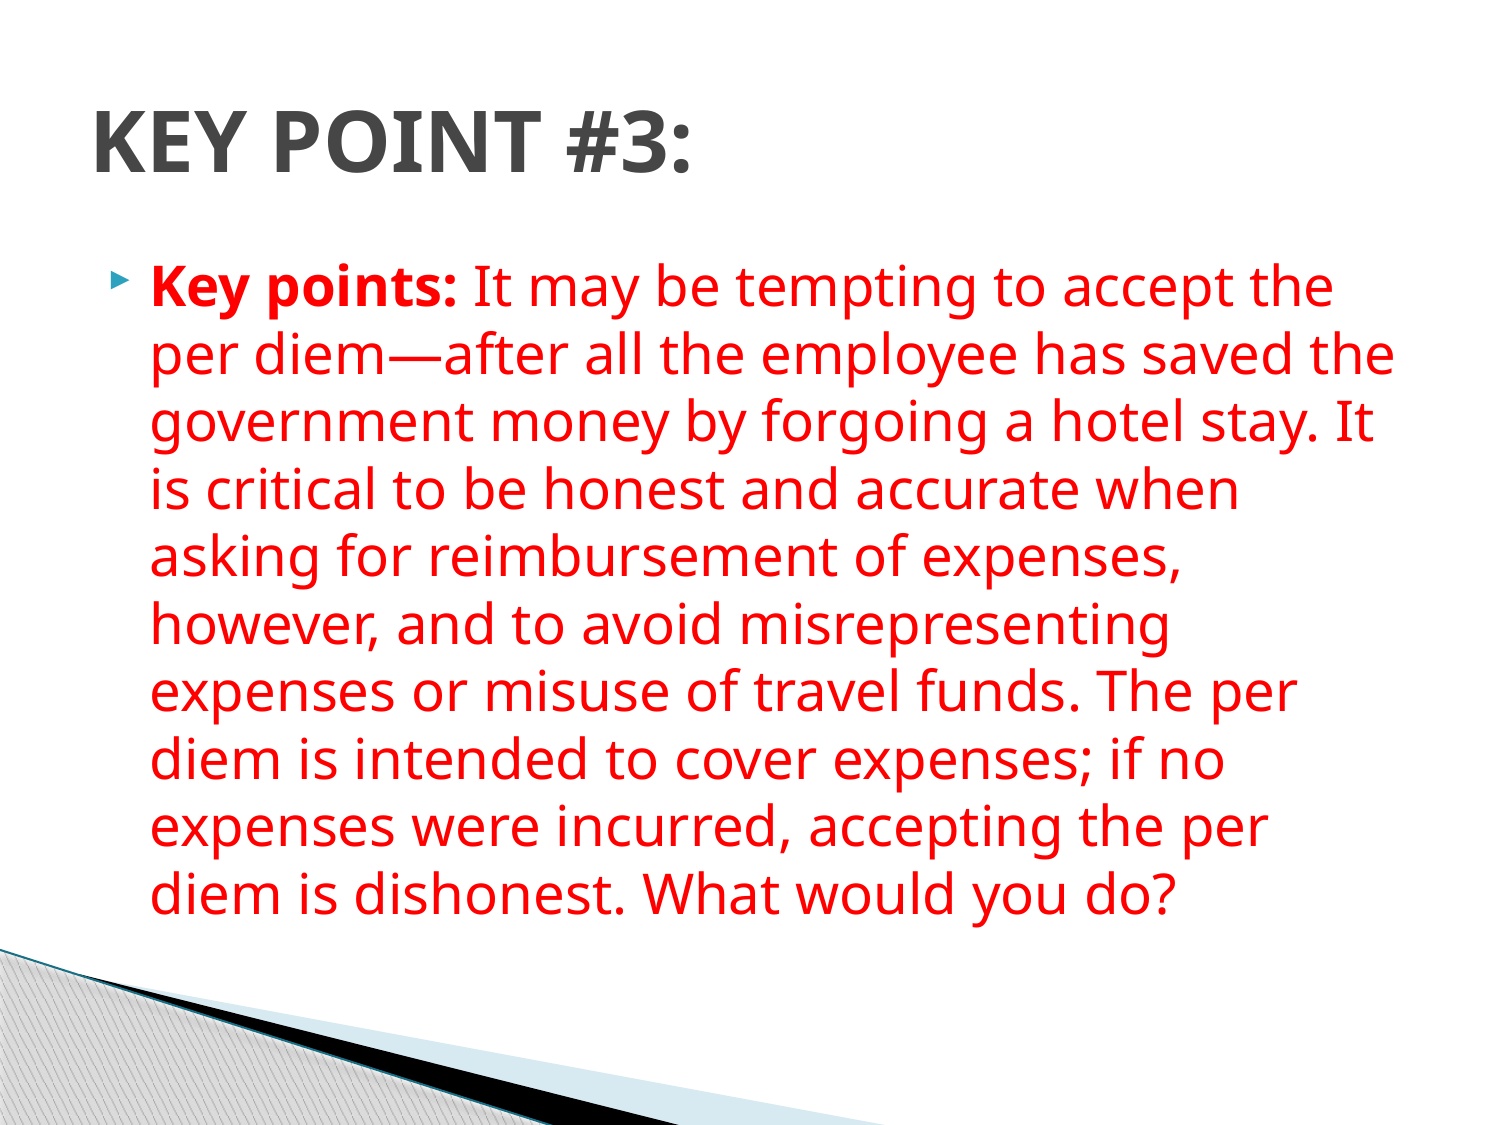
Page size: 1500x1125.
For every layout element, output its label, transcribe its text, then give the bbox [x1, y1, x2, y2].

list Key points: It may be tempting to accept the per diem—after all the employee has saved the government money by forgoing a hotel stay. It is critical to be honest and accurate when asking for reimbursement of expenses, however, and to avoid misrepresenting expenses or misuse of travel funds. The per diem is intended to cover expenses; if no expenses were incurred, accepting the per diem is dishonest. What would you do? [75, 243, 1425, 986]
title KEY POINT #3: [75, 45, 1425, 233]
